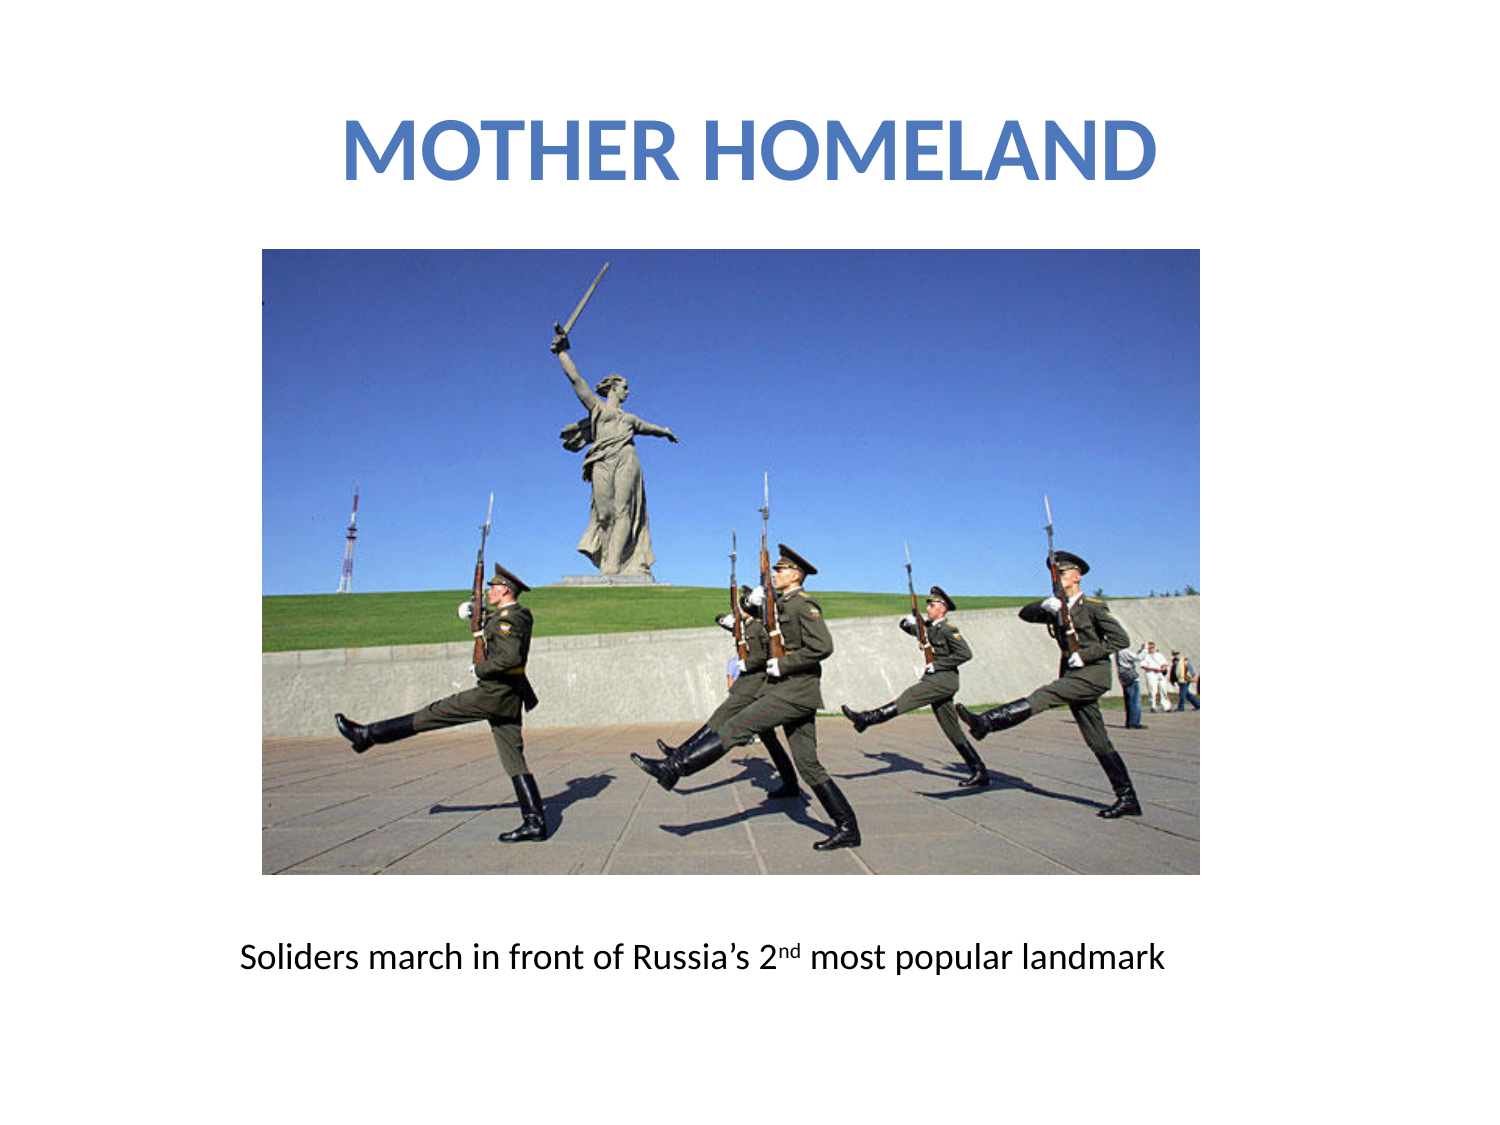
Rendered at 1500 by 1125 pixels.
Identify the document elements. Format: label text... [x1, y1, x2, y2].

title Mother Homeland [75, 50, 1425, 238]
text_box Soliders march in front of Russia’s 2nd most popular landmark [225, 924, 1225, 985]
picture [262, 249, 1201, 876]
